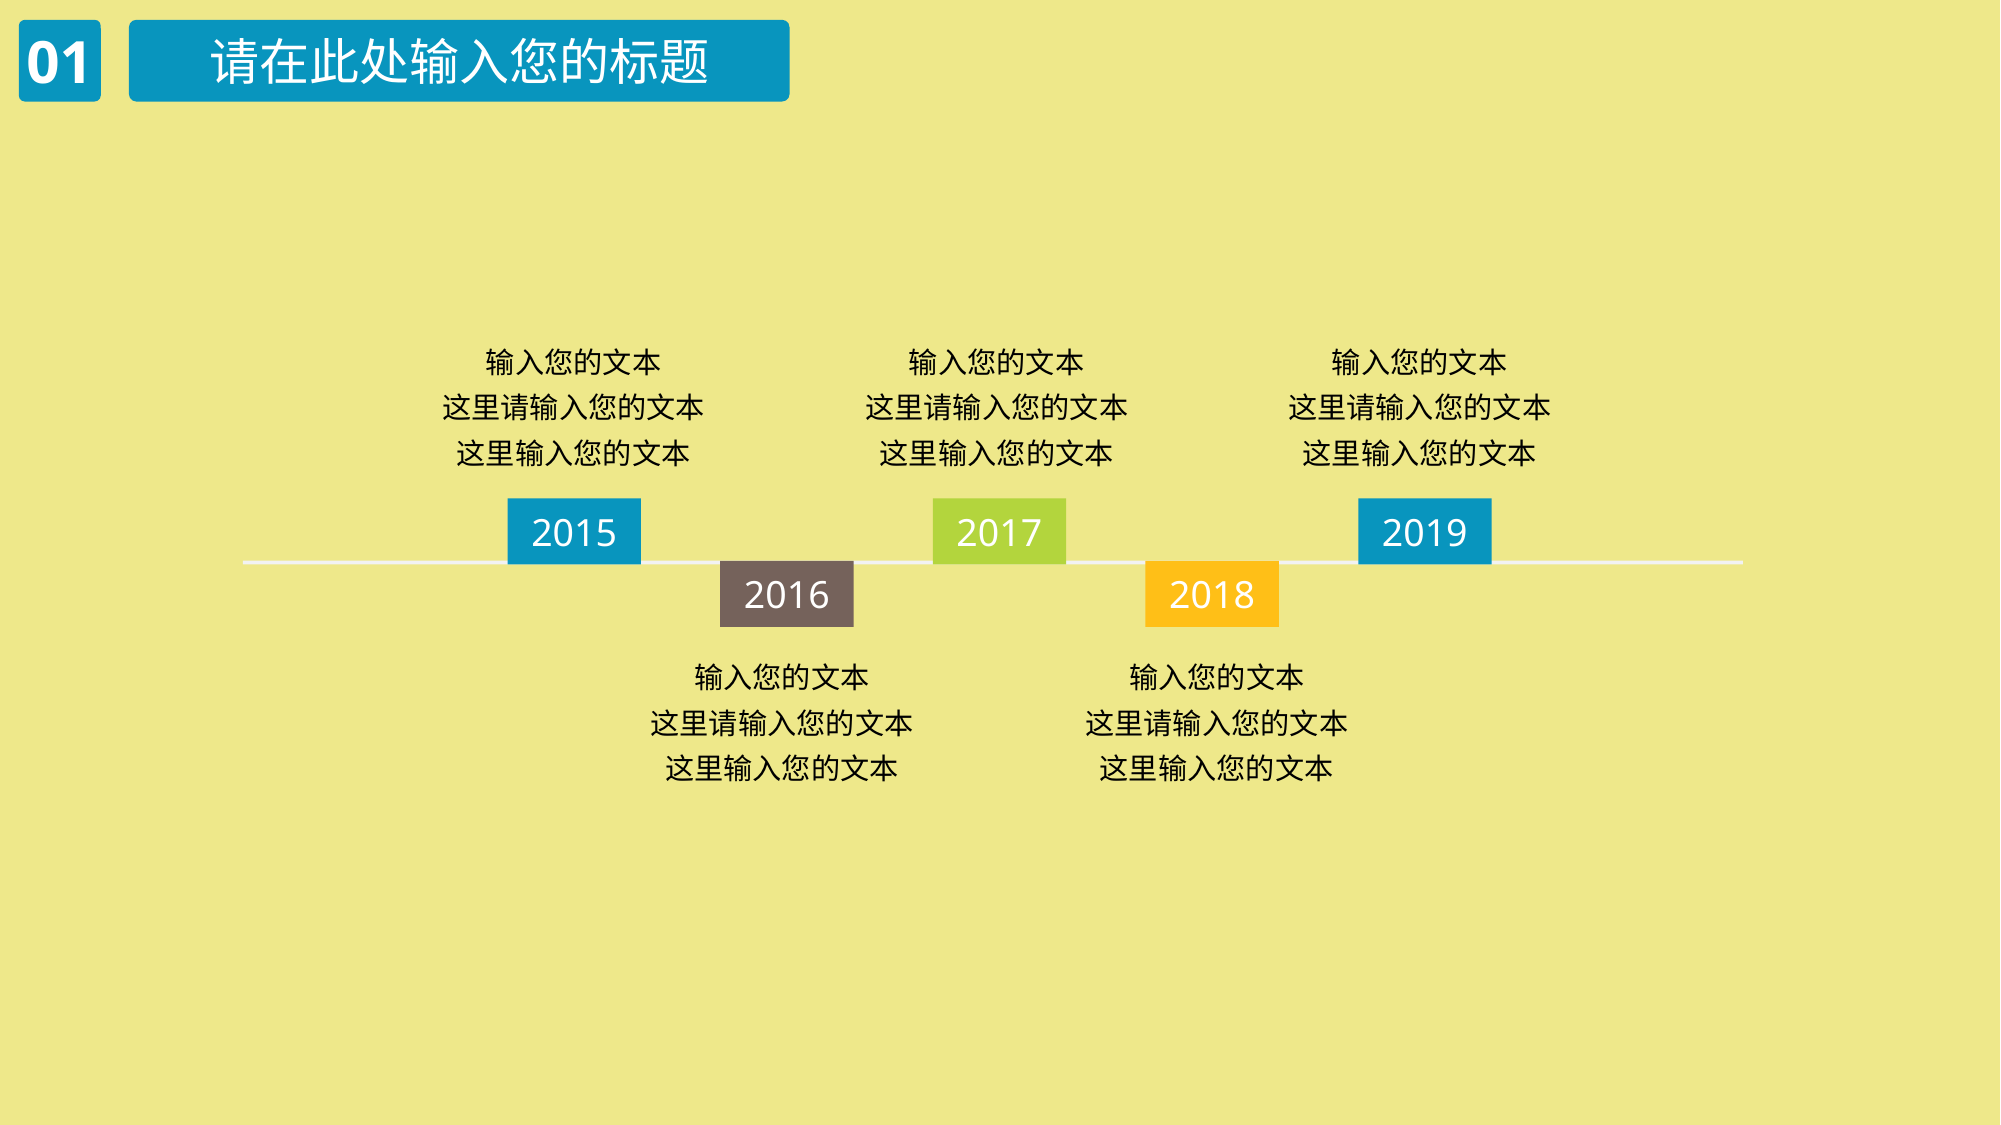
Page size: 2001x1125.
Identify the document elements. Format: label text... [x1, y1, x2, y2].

text_box 2016 [720, 560, 854, 627]
text_box 2015 [507, 498, 641, 565]
text_box 输入您的文本 这里请输入您的文本 这里输入您的文本 [1076, 649, 1357, 786]
text_box 2017 [932, 498, 1067, 565]
text_box 2019 [1358, 498, 1492, 565]
text_box 输入您的文本 这里请输入您的文本 这里输入您的文本 [856, 334, 1137, 470]
text_box 输入您的文本 这里请输入您的文本 这里输入您的文本 [1279, 334, 1560, 470]
text_box 请在此处输入您的标题 [128, 19, 790, 102]
text_box 01 [18, 19, 101, 102]
text_box 输入您的文本 这里请输入您的文本 这里输入您的文本 [641, 649, 923, 786]
text_box 2018 [1145, 560, 1279, 627]
text_box 输入您的文本 这里请输入您的文本 这里输入您的文本 [433, 334, 714, 470]
